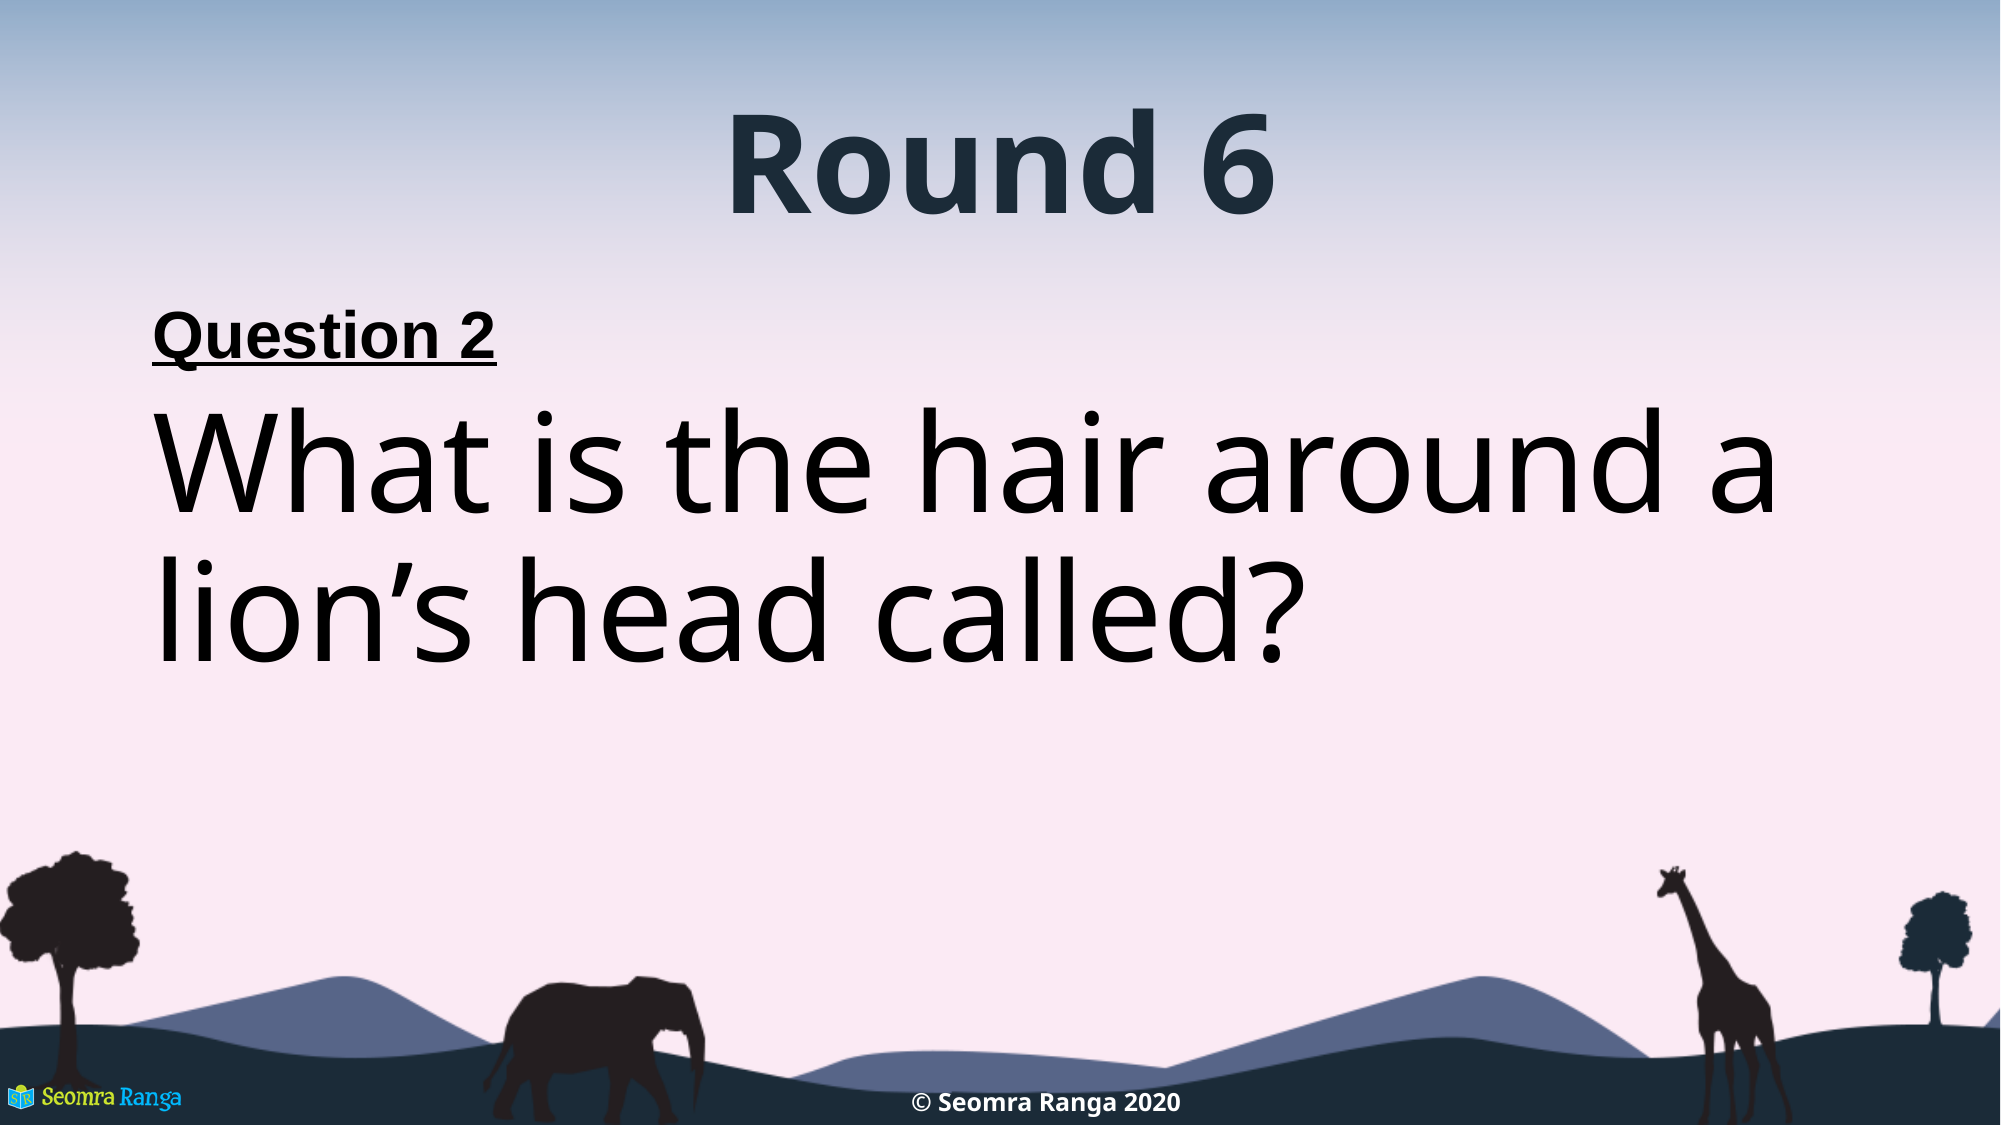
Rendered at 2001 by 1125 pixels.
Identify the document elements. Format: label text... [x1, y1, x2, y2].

text_box © Seomra Ranga 2020 www.seomraranga.com [762, 1079, 1330, 1125]
picture [0, 0, 2001, 1125]
list Question 2 What is the hair around a lion’s head called? [137, 293, 1863, 1014]
title Round 6 [137, 59, 1863, 278]
